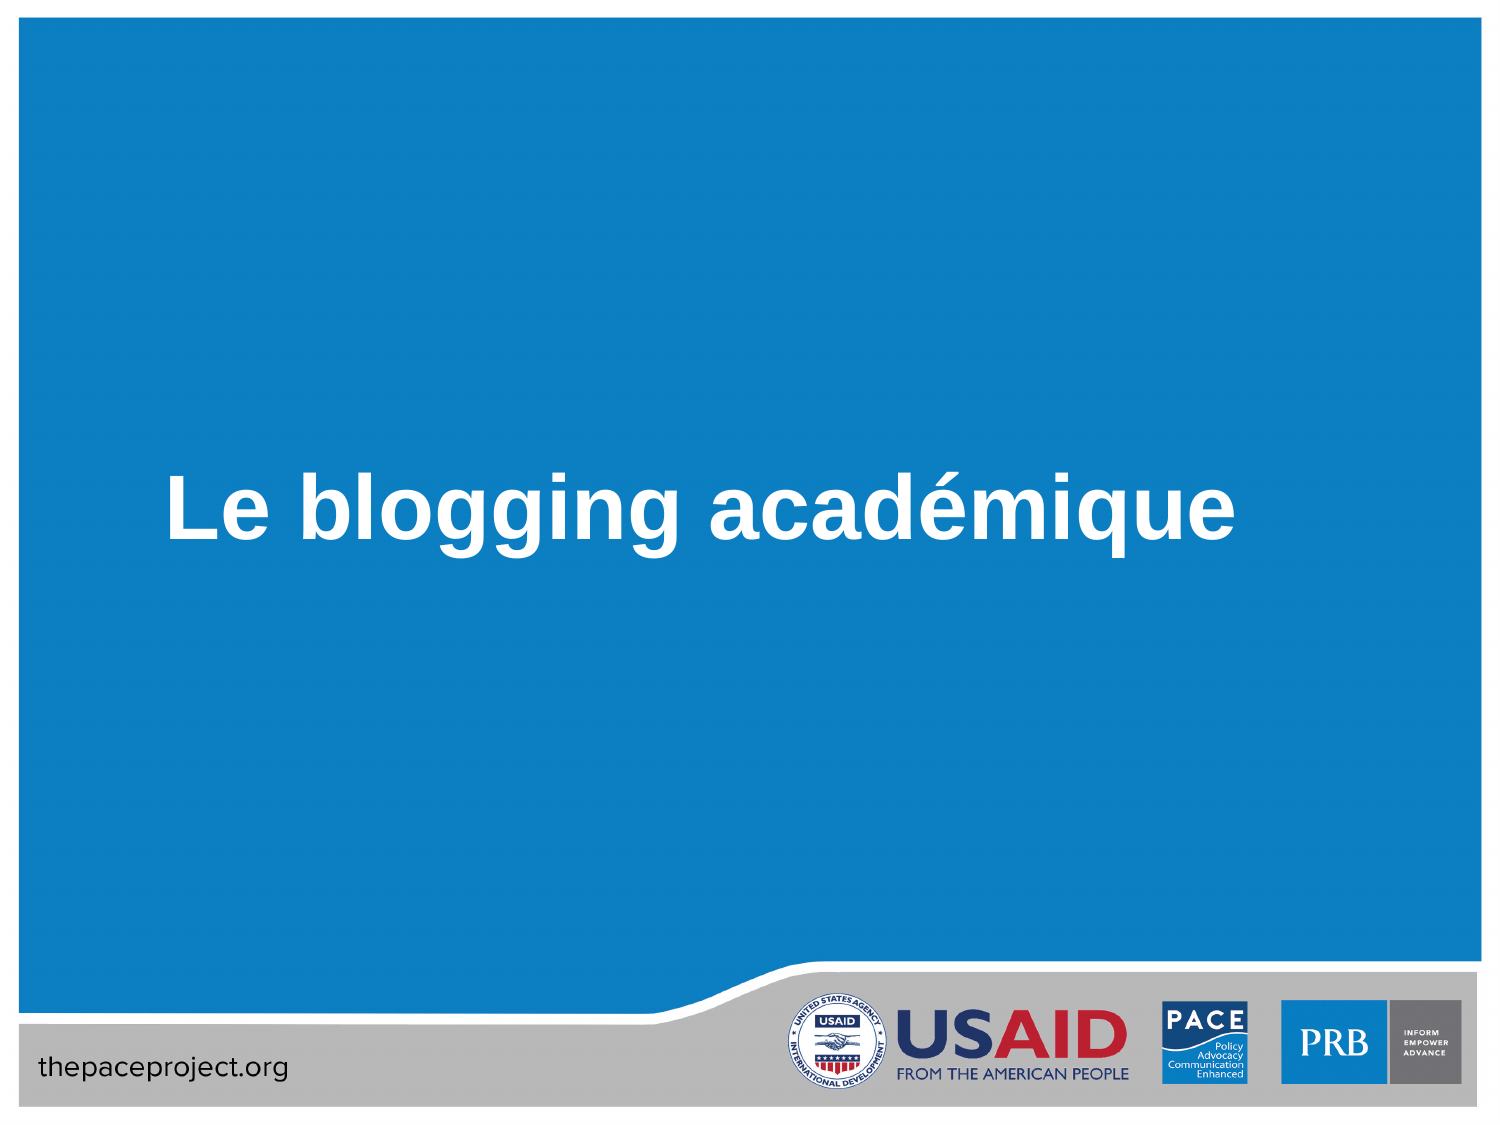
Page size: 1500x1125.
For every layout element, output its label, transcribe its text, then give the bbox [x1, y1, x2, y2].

text_box Le blogging académique [149, 334, 1375, 672]
picture [0, 0, 1500, 1125]
